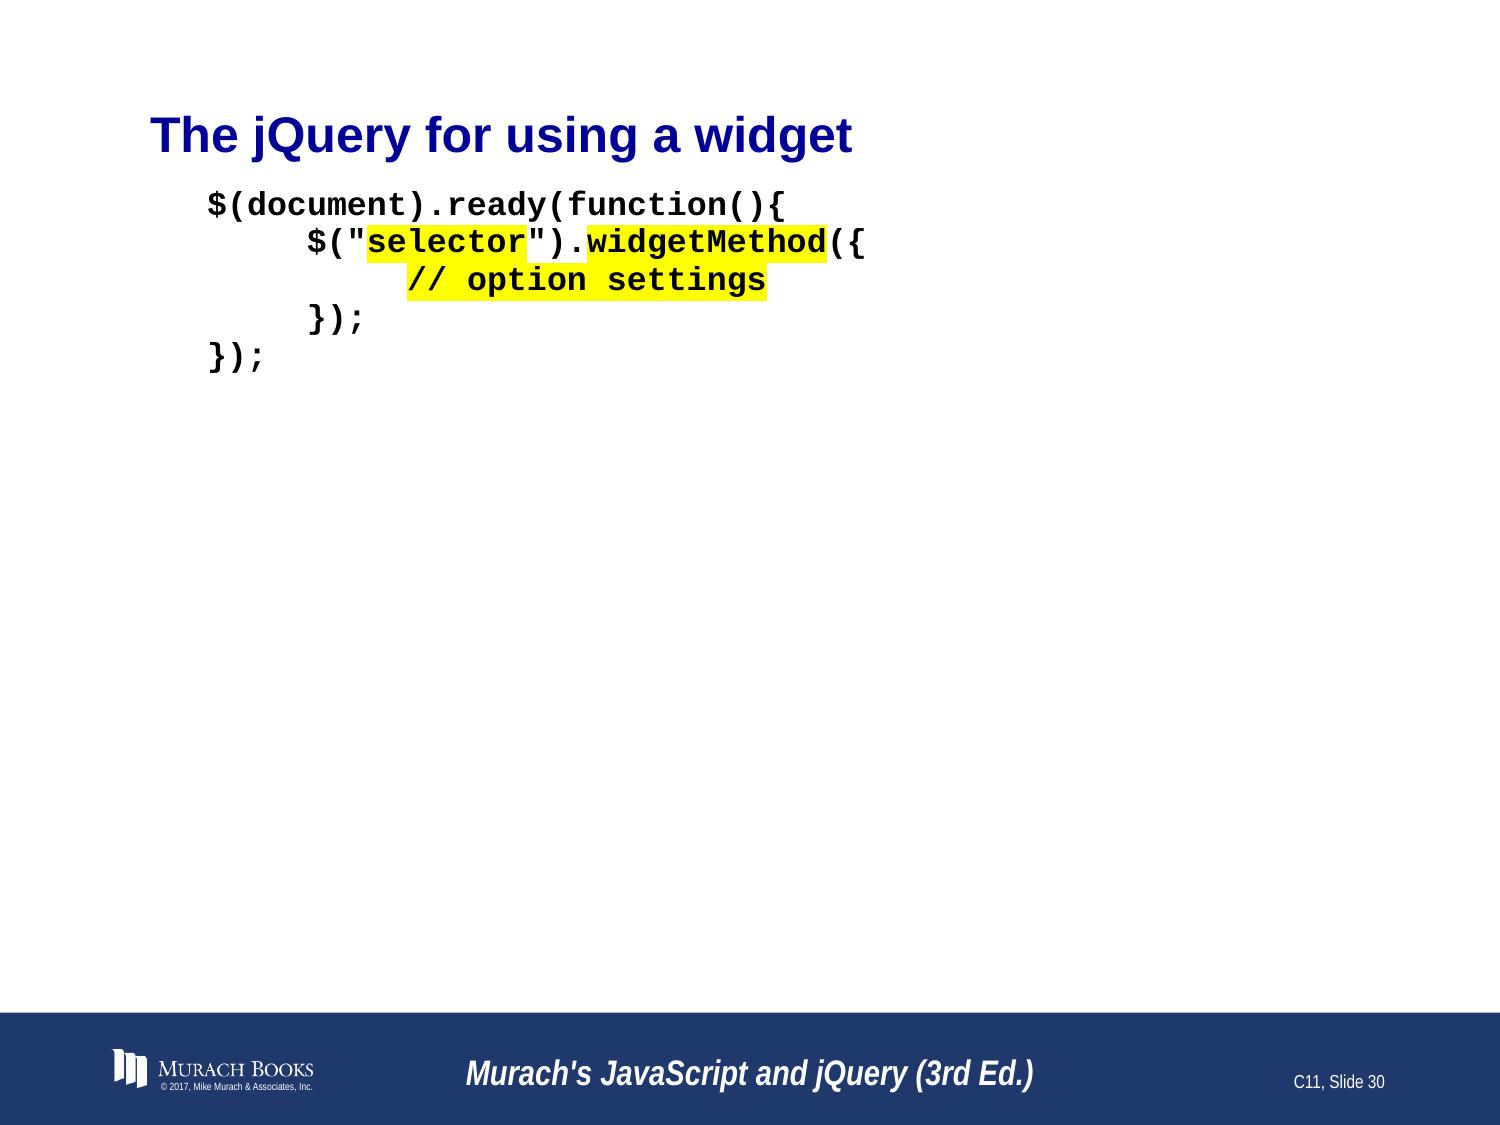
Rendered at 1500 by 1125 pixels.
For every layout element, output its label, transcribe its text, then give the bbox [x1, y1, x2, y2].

title The jQuery for using a widget [150, 102, 1350, 164]
slide_number Murach's JavaScript and jQuery (3rd Ed.) [463, 1025, 1050, 1100]
footer © 2017, Mike Murach & Associates, Inc. [12, 1025, 463, 1100]
slide_number C11, Slide 30 [1087, 1025, 1400, 1100]
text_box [149, 187, 1350, 377]
